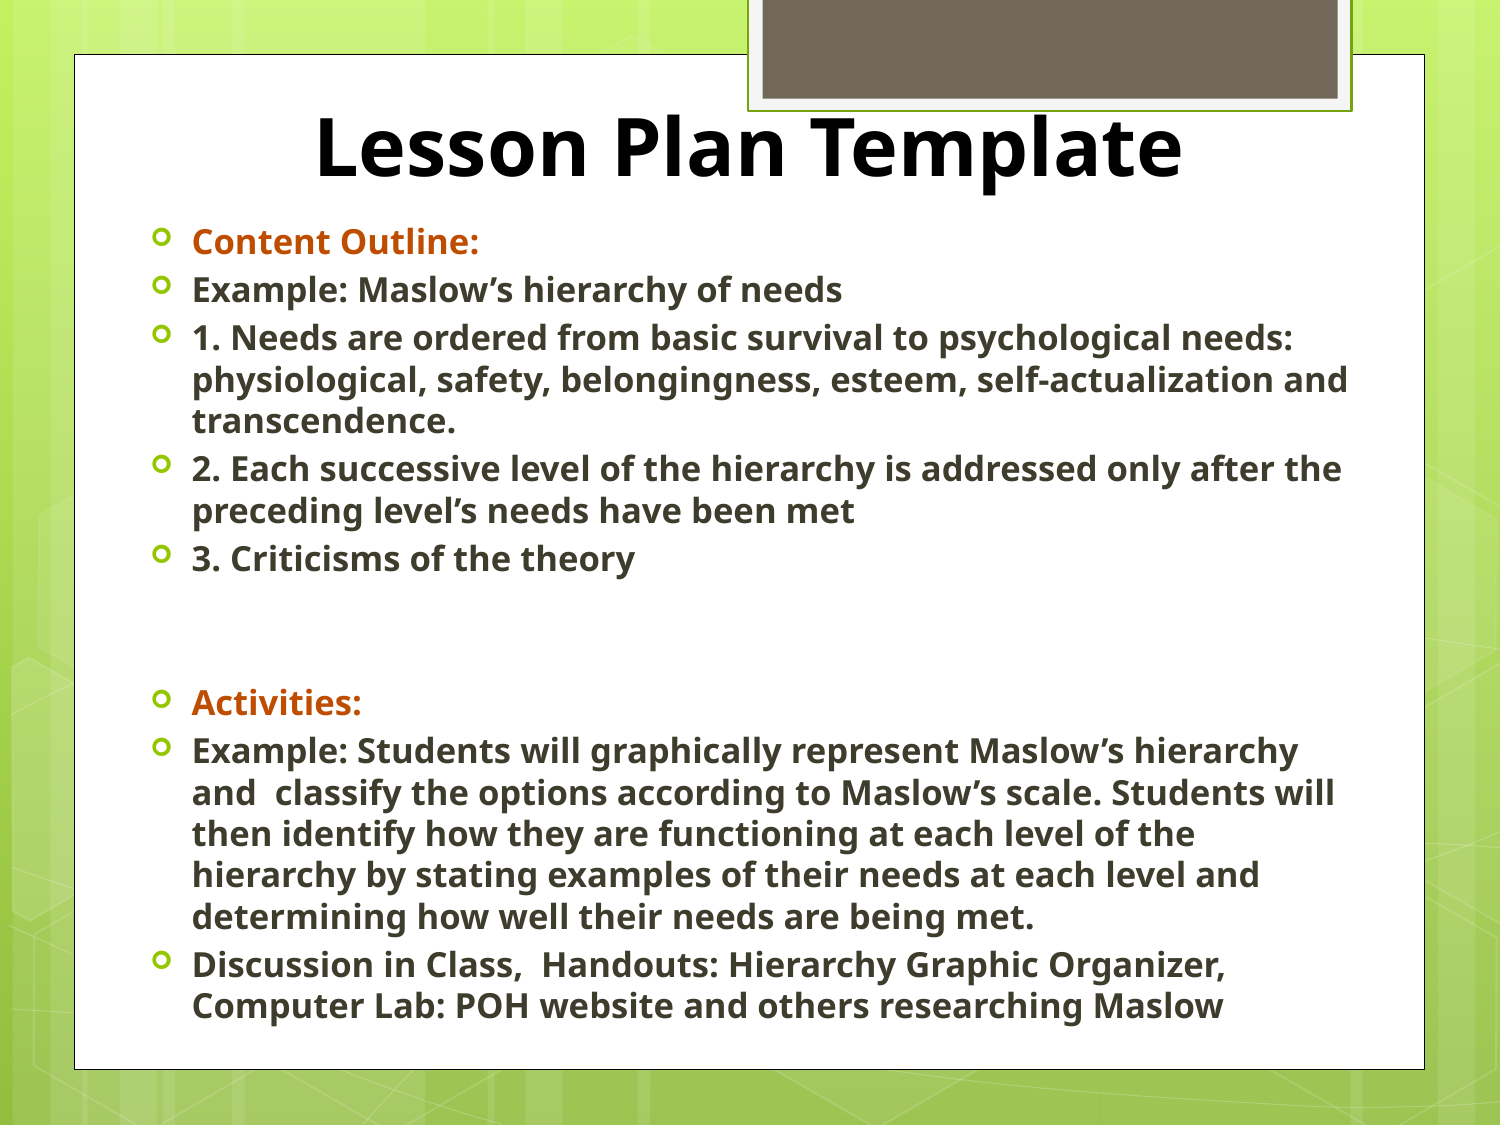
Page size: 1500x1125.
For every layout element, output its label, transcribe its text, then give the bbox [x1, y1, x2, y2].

list Content Outline: Example: Maslow’s hierarchy of needs 1. Needs are ordered from basic survival to psychological needs: physiological, safety, belongingness, esteem, self-actualization and transcendence. 2. Each successive level of the hierarchy is addressed only after the preceding level’s needs have been met 3. Criticisms of the theory Activities: Example: Students will graphically represent Maslow’s hierarchy and classify the options according to Maslow’s scale. Students will then identify how they are functioning at each level of the hierarchy by stating examples of their needs at each level and determining how well their needs are being met. Discussion in Class, Handouts: Hierarchy Graphic Organizer, Computer Lab: POH website and others researching Maslow [125, 212, 1375, 1038]
title Lesson Plan Template [174, 87, 1324, 200]
